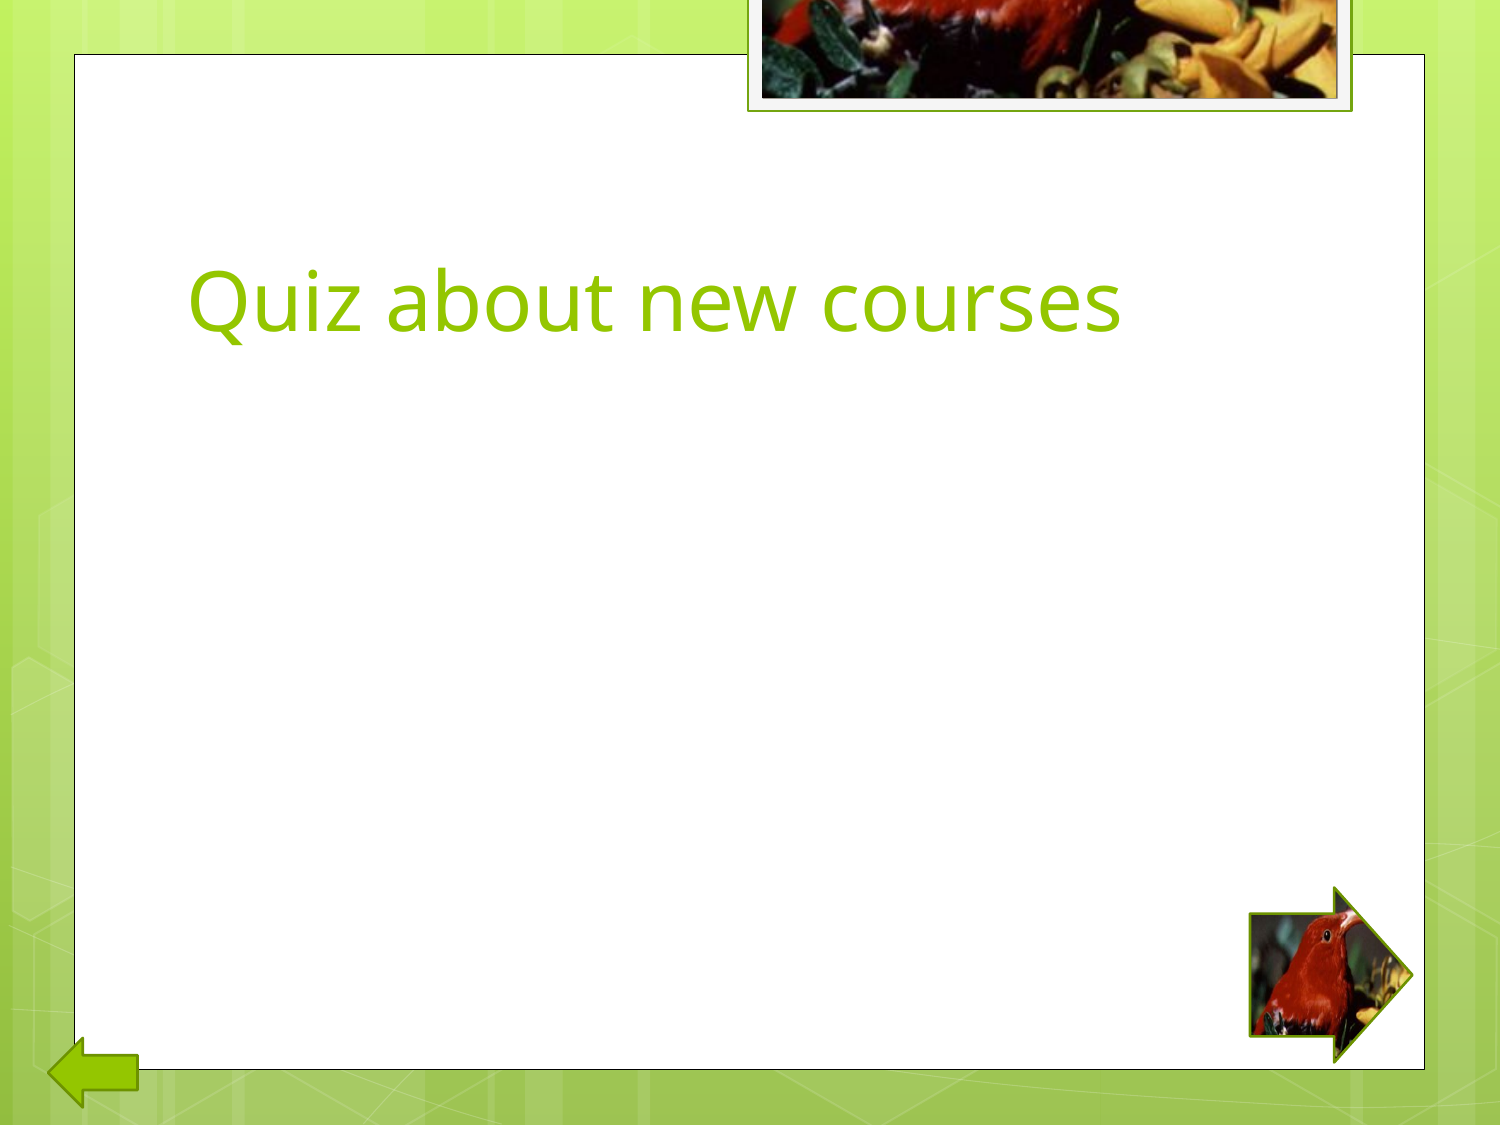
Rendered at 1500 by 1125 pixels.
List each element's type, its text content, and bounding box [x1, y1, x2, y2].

title Quiz about new courses [171, 168, 1324, 357]
picture [762, 0, 1336, 99]
text_box [47, 1036, 139, 1109]
text_box [1248, 886, 1414, 1064]
